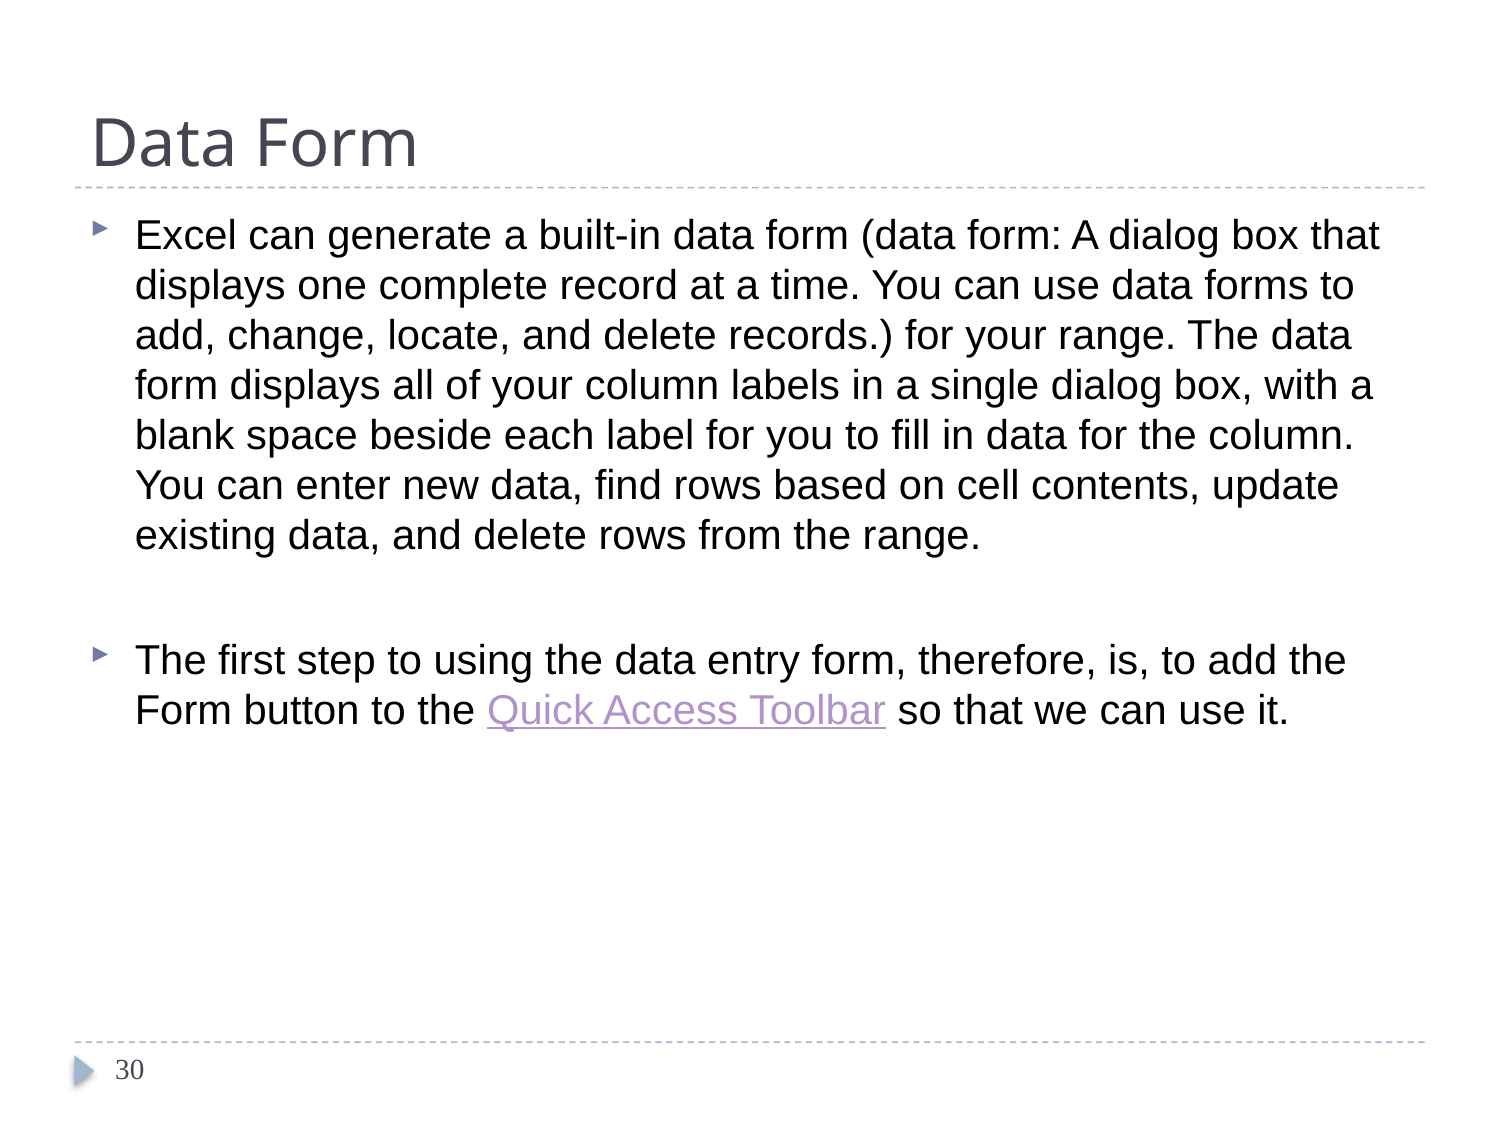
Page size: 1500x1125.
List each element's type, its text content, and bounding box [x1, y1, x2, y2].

list Excel can generate a built-in data form (data form: A dialog box that displays one complete record at a time. You can use data forms to add, change, locate, and delete records.) for your range. The data form displays all of your column labels in a single dialog box, with a blank space beside each label for you to fill in data for the column. You can enter new data, find rows based on cell contents, update existing data, and delete rows from the range. The first step to using the data entry form, therefore, is, to add the Form button to the Quick Access Toolbar so that we can use it. [74, 199, 1426, 1011]
title Data Form [74, 24, 1426, 188]
slide_number 30 [100, 1042, 426, 1103]
